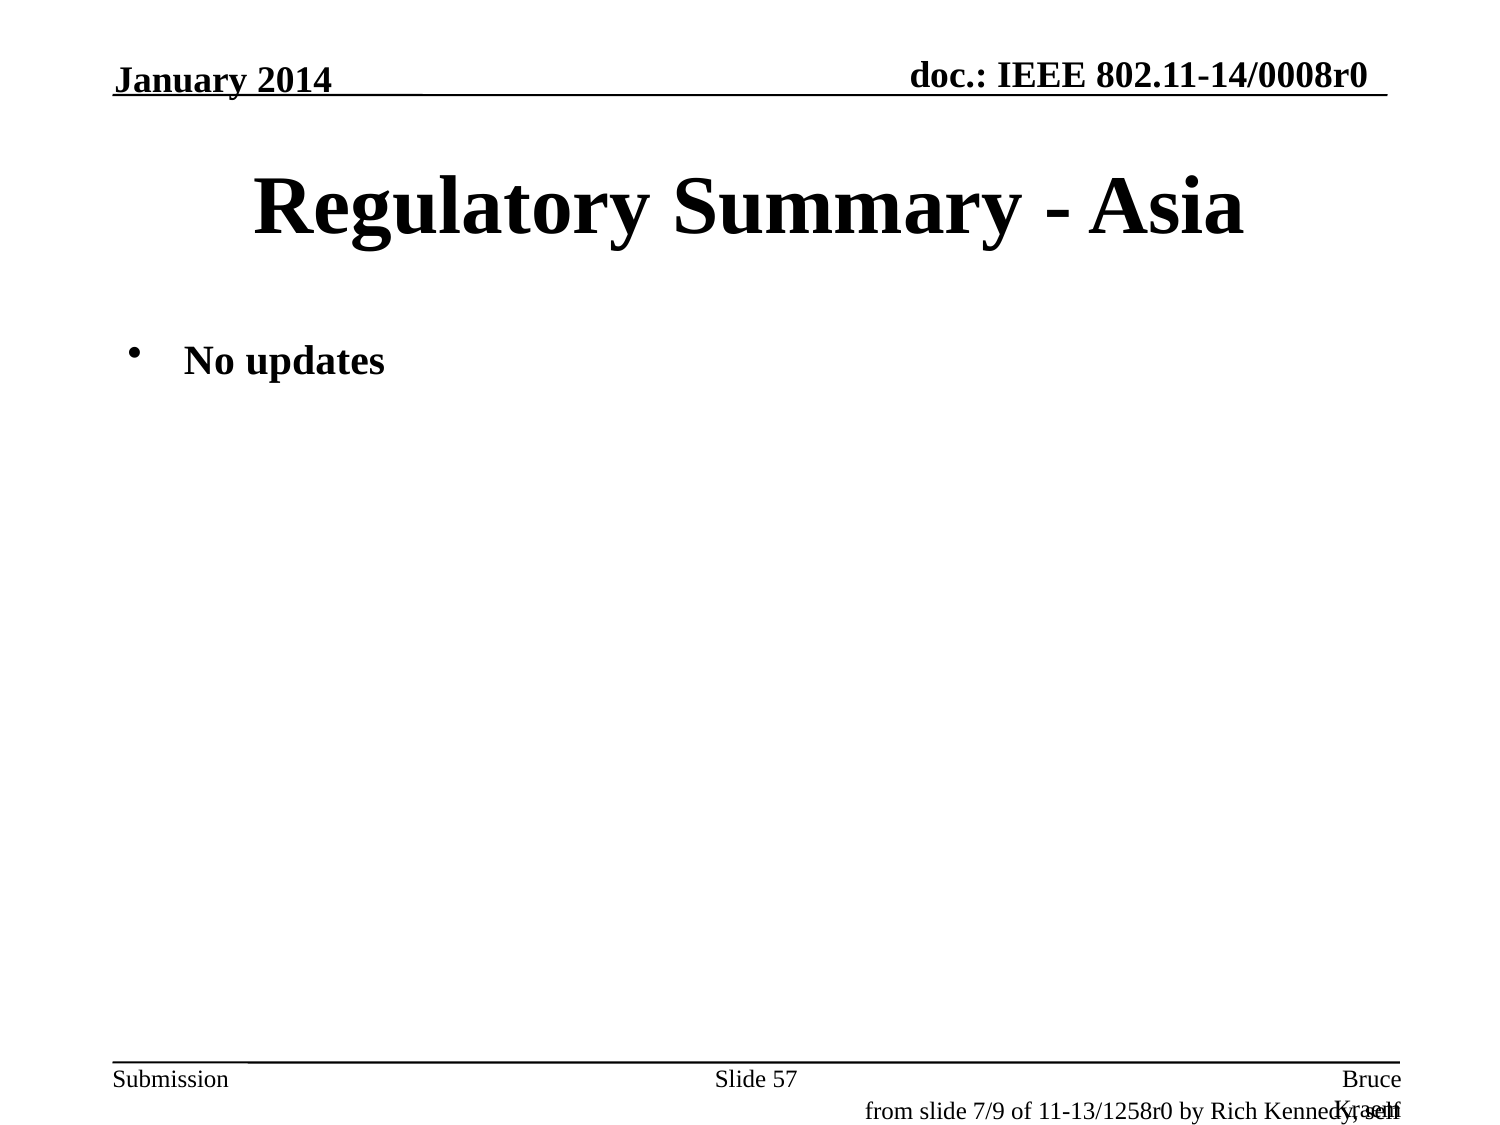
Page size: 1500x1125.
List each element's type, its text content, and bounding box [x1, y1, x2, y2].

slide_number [114, 54, 374, 100]
list No updates [112, 324, 1388, 1050]
footer Bruce Kraemer, Marvell [1325, 1062, 1402, 1087]
title Regulatory Summary - Asia [112, 112, 1388, 288]
text_box from slide 7/9 of 11-13/1258r0 by Rich Kennedy, self [343, 1087, 1417, 1125]
slide_number Slide 57 [712, 1062, 800, 1087]
